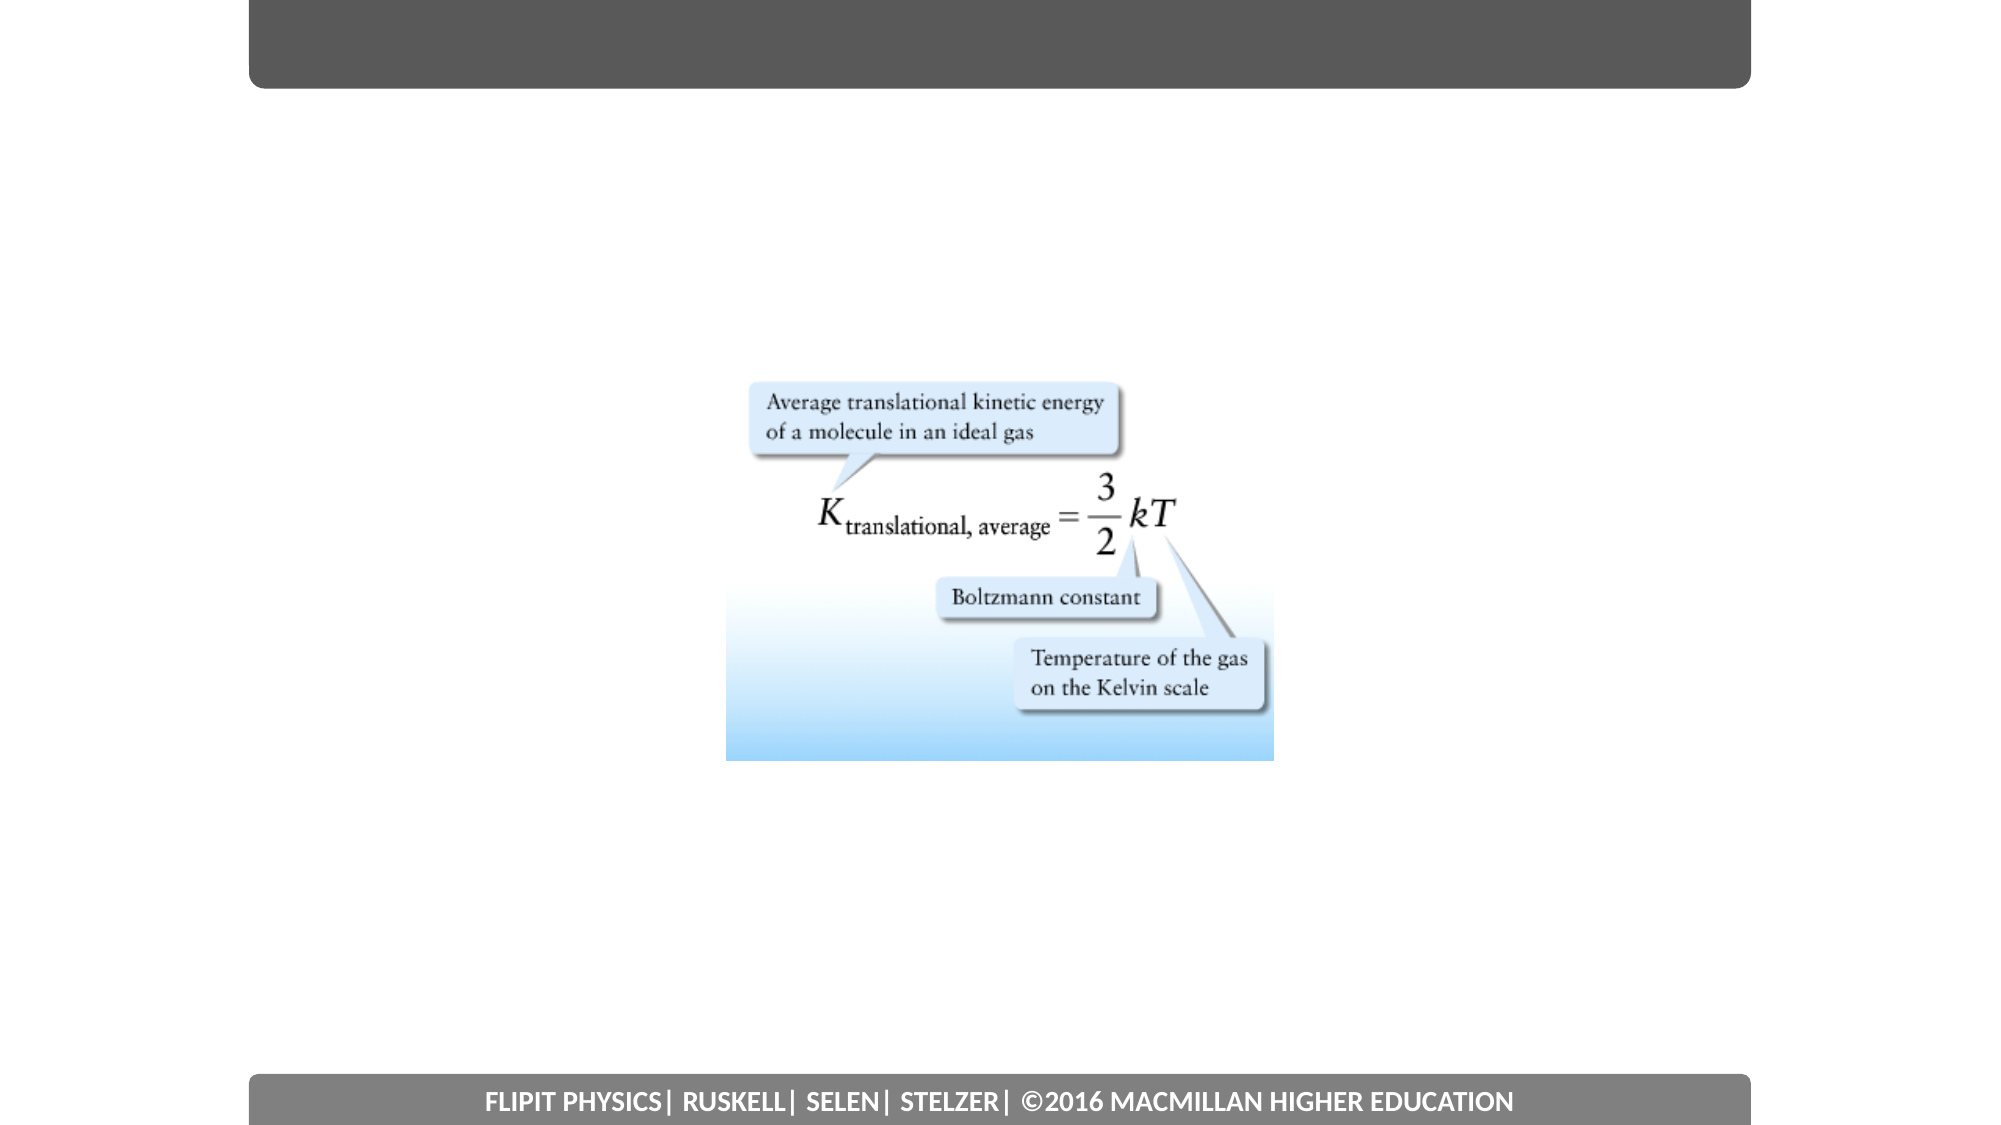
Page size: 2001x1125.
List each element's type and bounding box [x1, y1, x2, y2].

text_box [248, 0, 1752, 89]
picture [726, 363, 1274, 761]
text_box [249, 1074, 1750, 1125]
